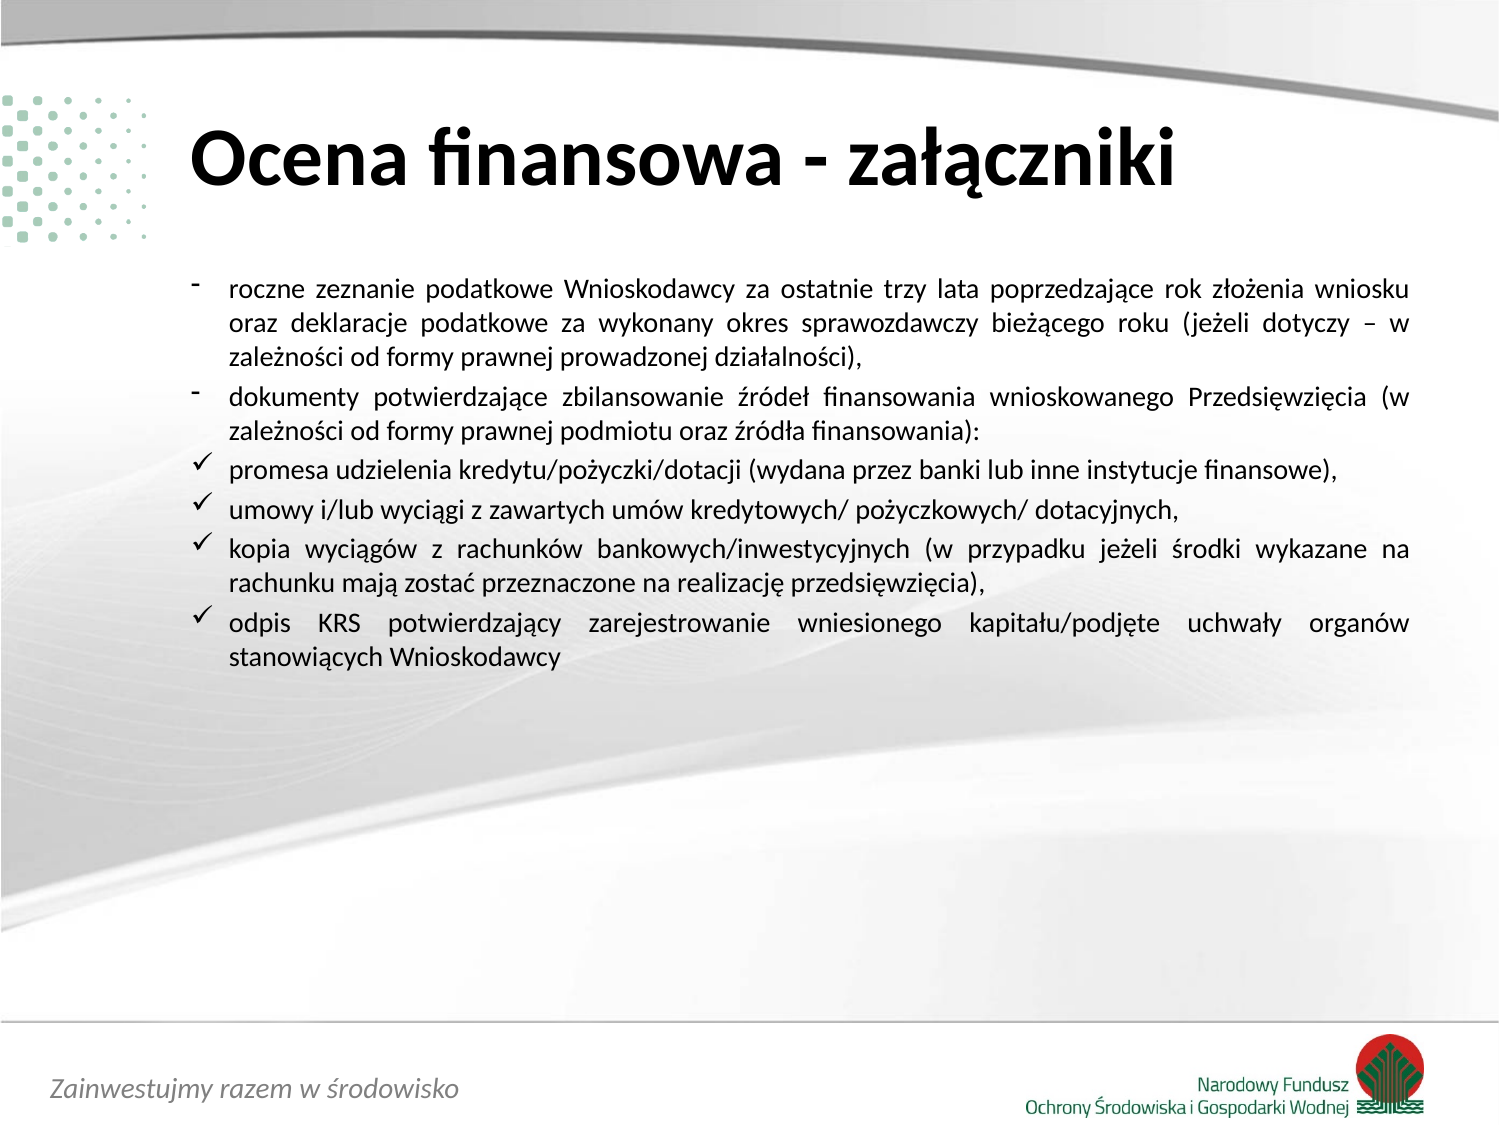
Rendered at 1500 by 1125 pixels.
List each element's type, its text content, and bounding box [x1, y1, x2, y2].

picture [1026, 1034, 1424, 1118]
title Ocena finansowa - załączniki [175, 58, 1425, 247]
list roczne zeznanie podatkowe Wnioskodawcy za ostatnie trzy lata poprzedzające rok złożenia wniosku oraz deklaracje podatkowe za wykonany okres sprawozdawczy bieżącego roku (jeżeli dotyczy – w zależności od formy prawnej prowadzonej działalności), dokumenty potwierdzające zbilansowanie źródeł finansowania wnioskowanego Przedsięwzięcia (w zależności od formy prawnej podmiotu oraz źródła finansowania): promesa udzielenia kredytu/pożyczki/dotacji (wydana przez banki lub inne instytucje finansowe), umowy i/lub wyciągi z zawartych umów kredytowych/ pożyczkowych/ dotacyjnych, kopia wyciągów z rachunków bankowych/inwestycyjnych (w przypadku jeżeli środki wykazane na rachunku mają zostać przeznaczone na realizację przedsięwzięcia), odpis KRS potwierdzający zarejestrowanie wniesionego kapitału/podjęte uchwały organów stanowiących Wnioskodawcy [175, 262, 1425, 1005]
picture [0, 0, 1499, 1023]
